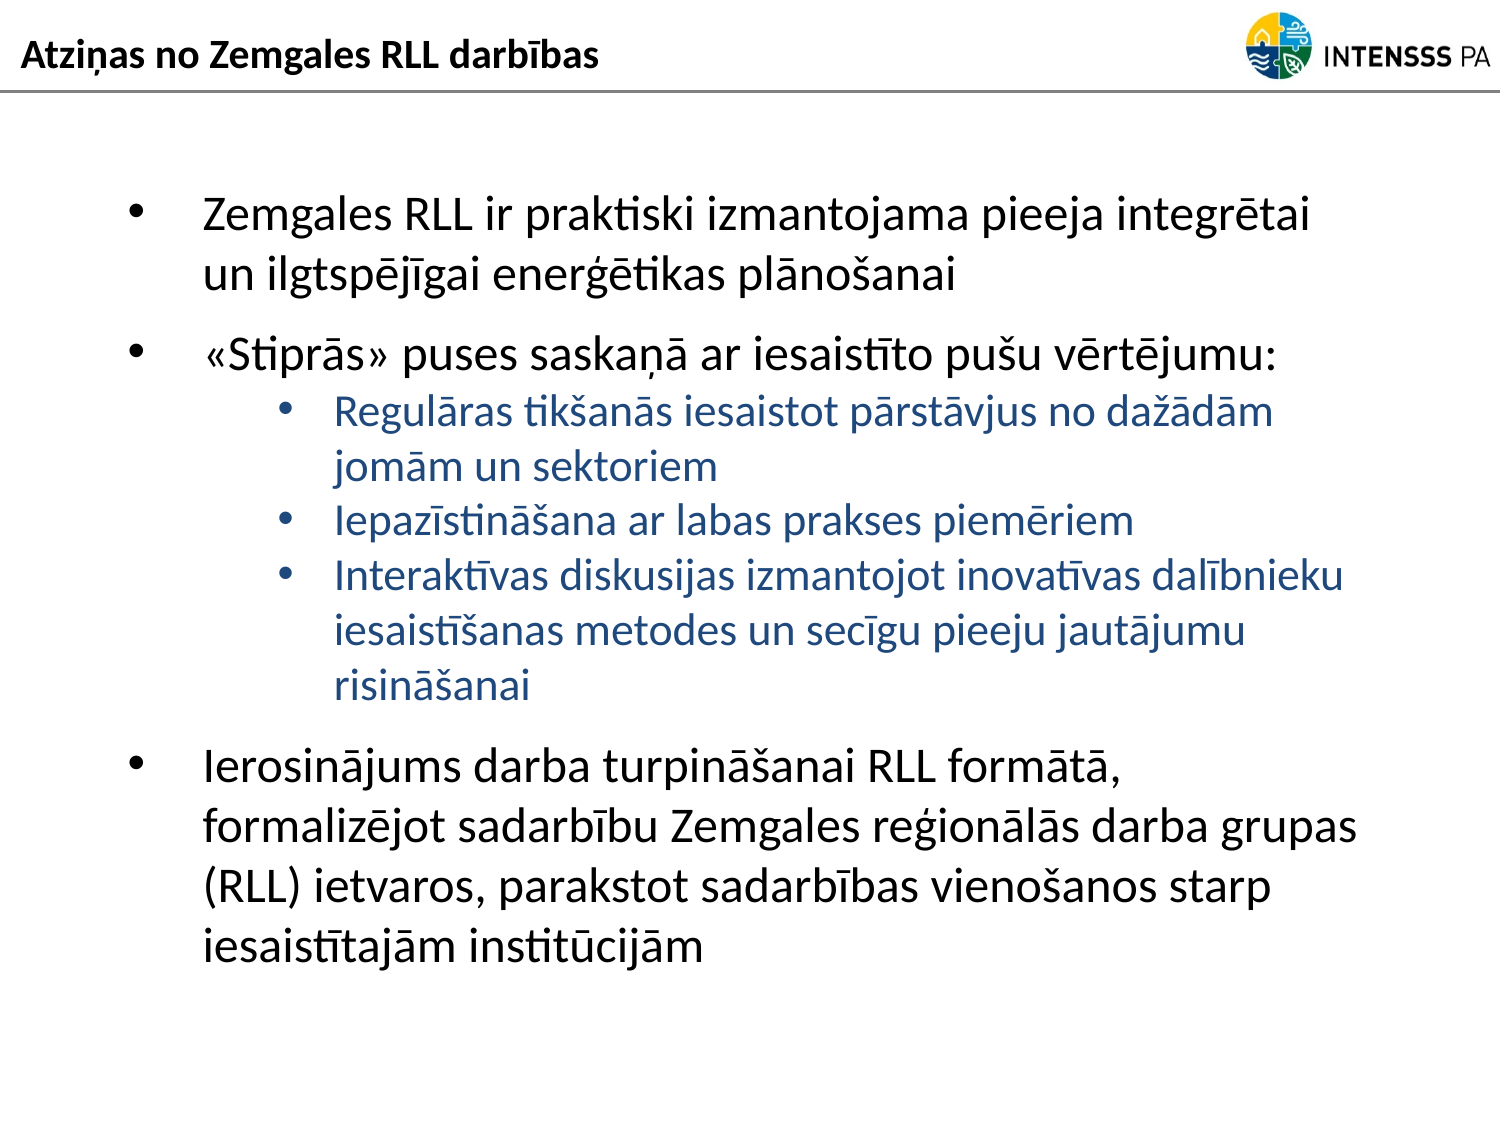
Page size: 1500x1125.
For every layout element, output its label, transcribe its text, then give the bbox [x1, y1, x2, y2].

picture [1239, 7, 1495, 85]
text_box Zemgales RLL ir praktiski izmantojama pieeja integrētai un ilgtspējīgai enerģētikas plānošanai «Stiprās» puses saskaņā ar iesaistīto pušu vērtējumu: Regulāras tikšanās iesaistot pārstāvjus no dažādām jomām un sektoriem Iepazīstināšana ar labas prakses piemēriem Interaktīvas diskusijas izmantojot inovatīvas dalībnieku iesaistīšanas metodes un secīgu pieeju jautājumu risināšanai Ierosinājums darba turpināšanai RLL formātā, formalizējot sadarbību Zemgales reģionālās darba grupas (RLL) ietvaros, parakstot sadarbības vienošanos starp iesaistītajām institūcijām [112, 172, 1388, 1012]
text_box Atziņas no Zemgales RLL darbības [5, 19, 668, 84]
